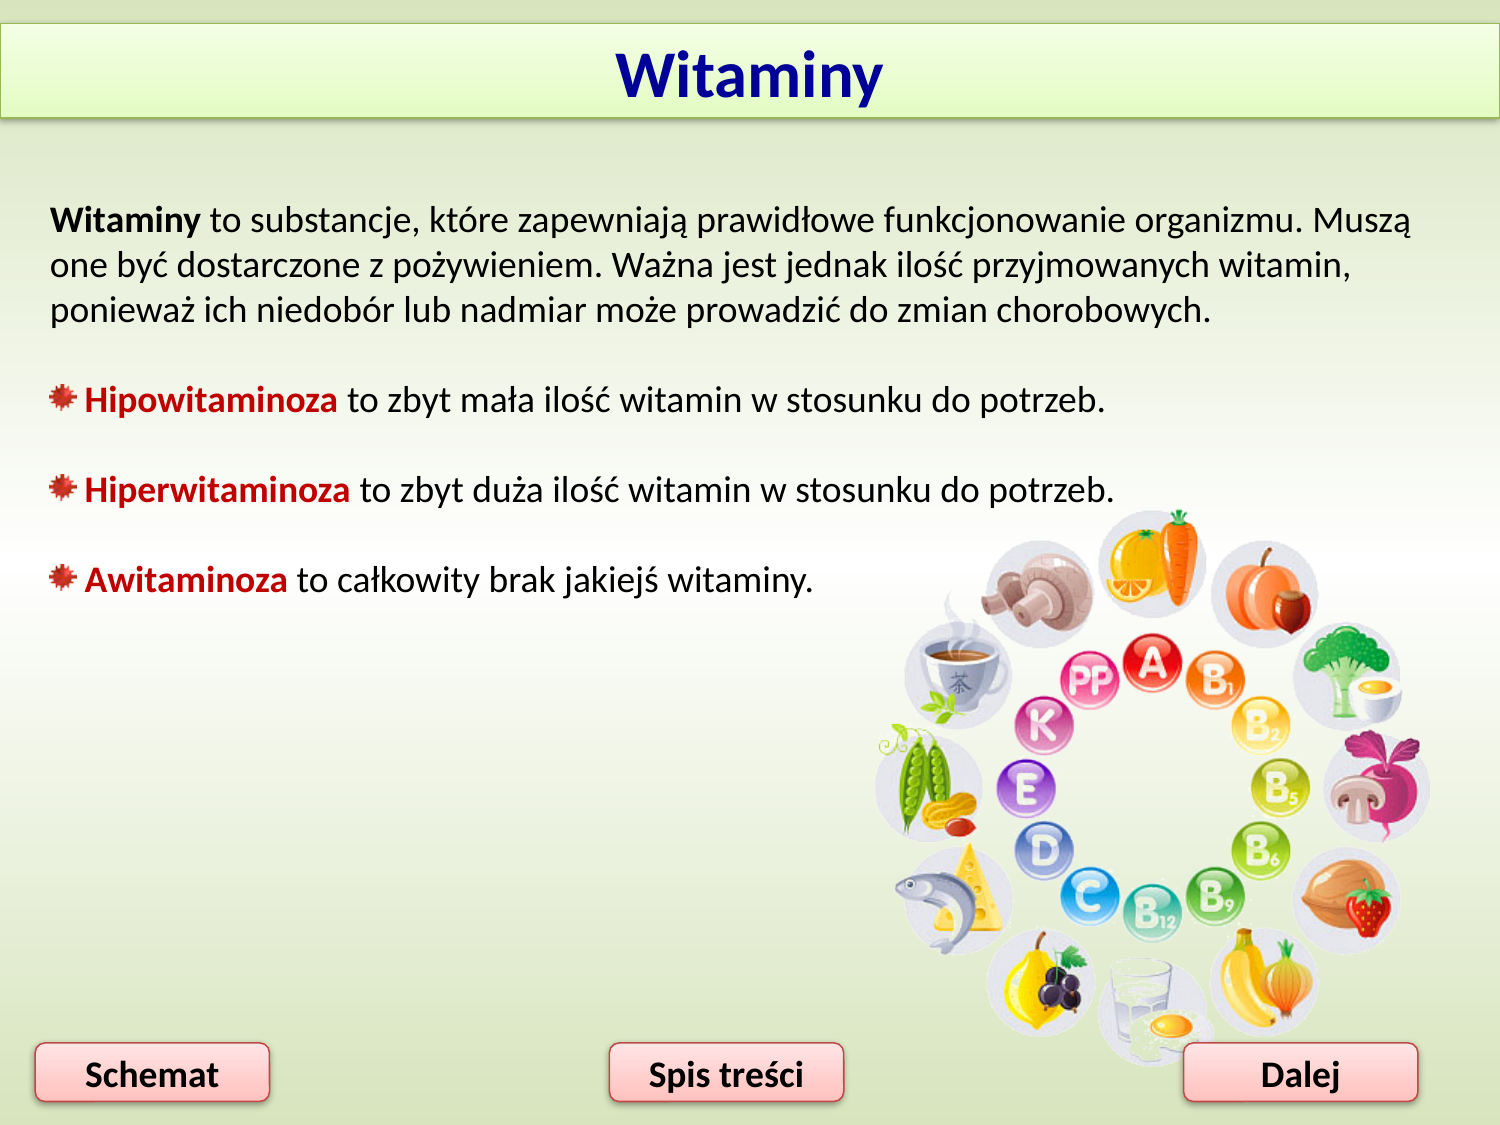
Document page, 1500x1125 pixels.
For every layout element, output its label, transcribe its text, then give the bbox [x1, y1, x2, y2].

picture [866, 503, 1438, 1075]
text_box Witaminy to substancje, które zapewniają prawidłowe funkcjonowanie organizmu. Muszą one być dostarczone z pożywieniem. Ważna jest jednak ilość przyjmowanych witamin, ponieważ ich niedobór lub nadmiar może prowadzić do zmian chorobowych. Hipowitaminoza to zbyt mała ilość witamin w stosunku do potrzeb. Hiperwitaminoza to zbyt duża ilość witamin w stosunku do potrzeb. Awitaminoza to całkowity brak jakiejś witaminy. [35, 187, 1465, 608]
text_box Dalej [1182, 1083, 1419, 1103]
text_box Witaminy [0, 23, 1500, 119]
text_box Spis treści [608, 1042, 845, 1103]
picture [49, 474, 77, 501]
picture [49, 564, 77, 591]
text_box Schemat [34, 1042, 271, 1103]
picture [49, 384, 77, 411]
